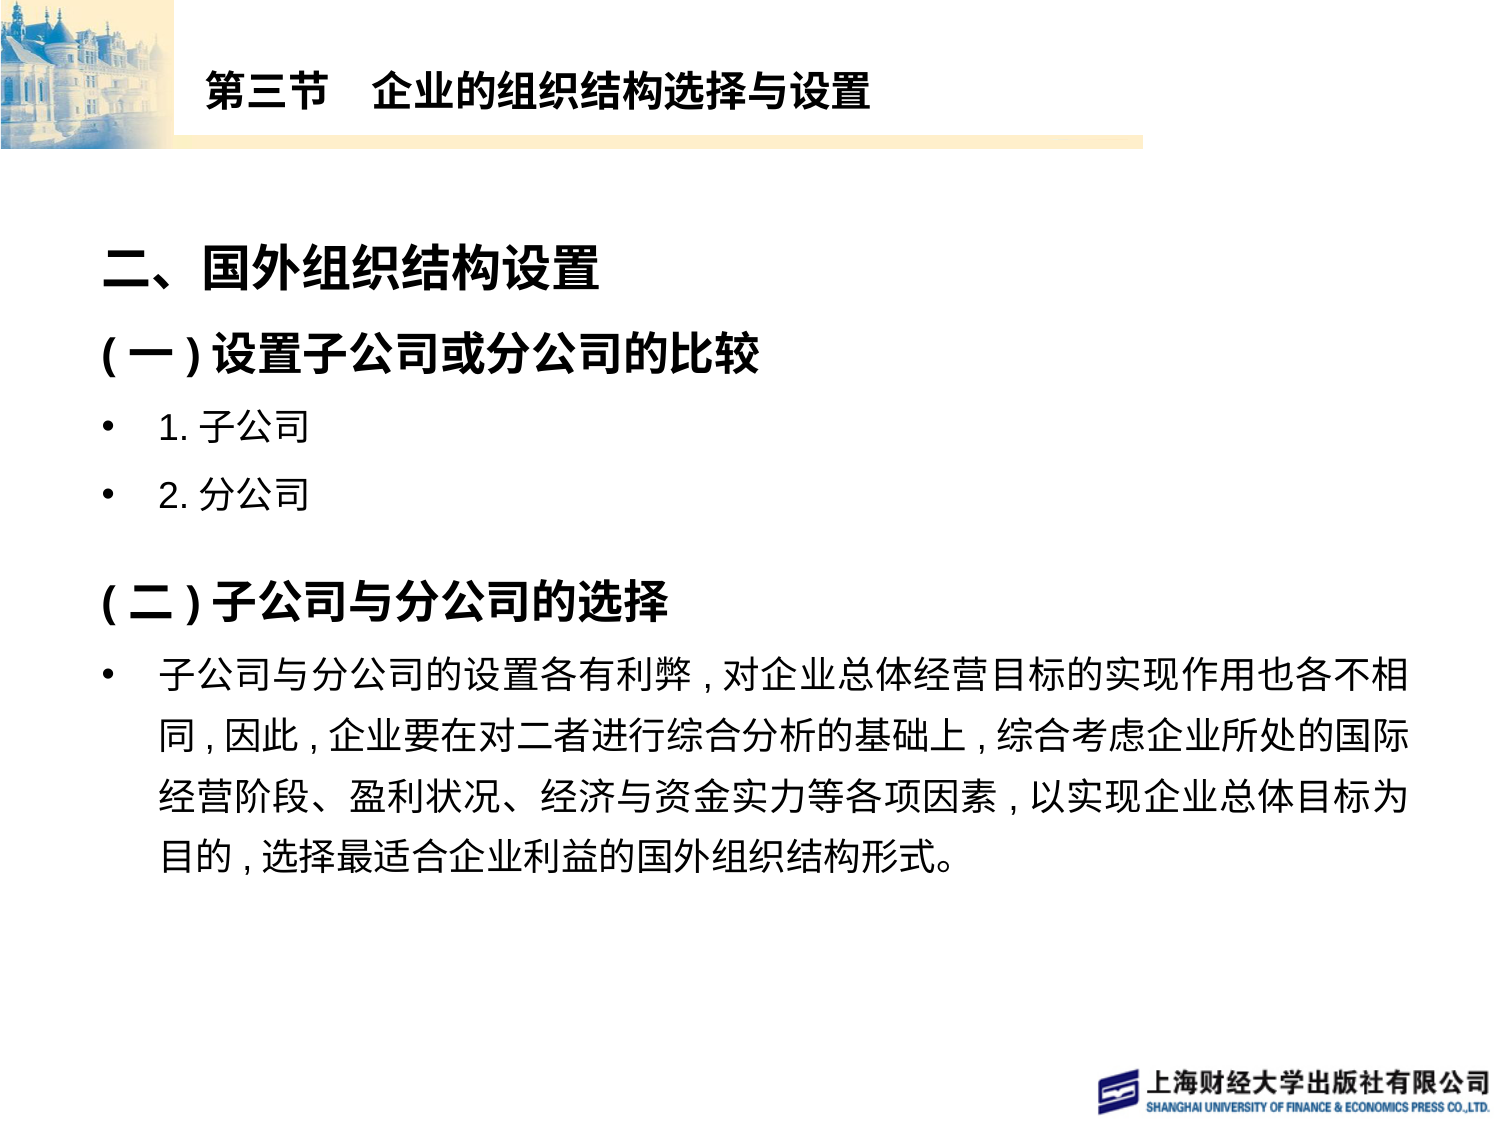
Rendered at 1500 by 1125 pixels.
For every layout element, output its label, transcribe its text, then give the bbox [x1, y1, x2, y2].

picture [0, 0, 1143, 149]
title 第三节 企业的组织结构选择与设置 [189, 36, 1262, 143]
picture [1097, 1065, 1494, 1120]
list 二、国外组织结构设置 (一)设置子公司或分公司的比较 1.子公司 2.分公司 (二)子公司与分公司的选择 子公司与分公司的设置各有利弊,对企业总体经营目标的实现作用也各不相同,因此,企业要在对二者进行综合分析的基础上,综合考虑企业所处的国际经营阶段、盈利状况、经济与资金实力等各项因素,以实现企业总体目标为目的,选择最适合企业利益的国外组织结构形式。 [86, 207, 1425, 1071]
